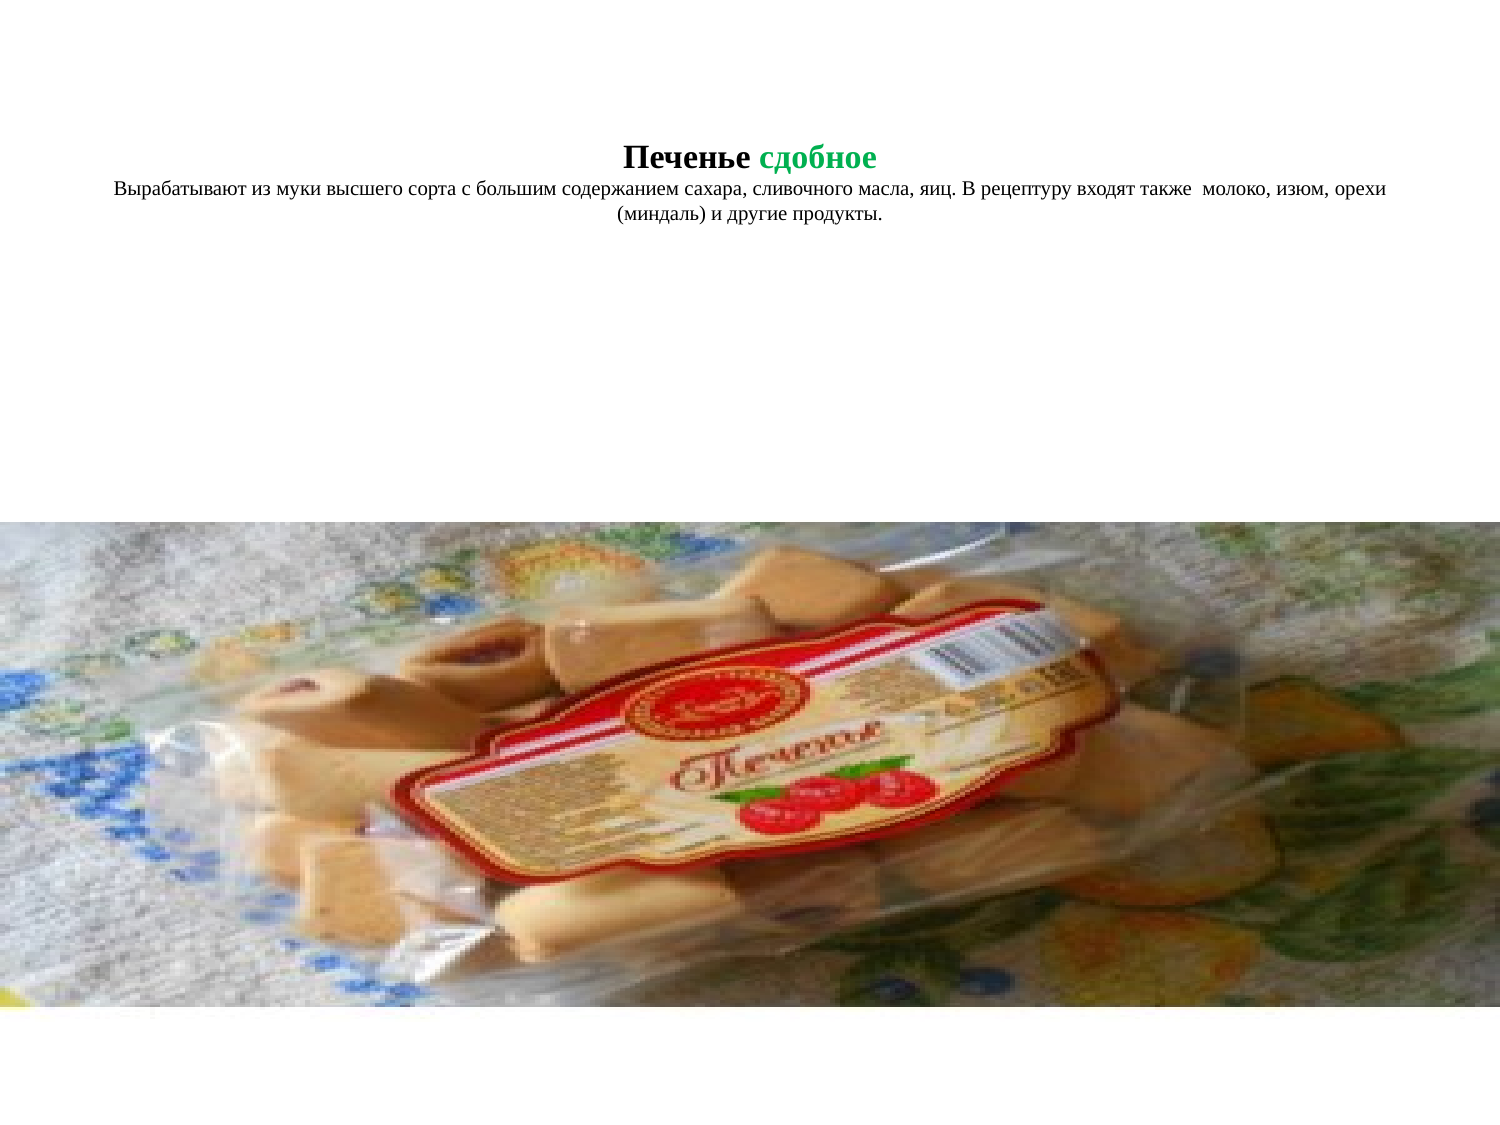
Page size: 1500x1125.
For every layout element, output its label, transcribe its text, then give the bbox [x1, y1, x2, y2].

picture [0, 408, 1500, 1125]
title Печенье сдобное Вырабатывают из муки высшего сорта с большим содержанием сахара, сливочного масла, яиц. В рецептуру входят также молоко, изюм, орехи (миндаль) и другие продукты. [75, 45, 1425, 233]
